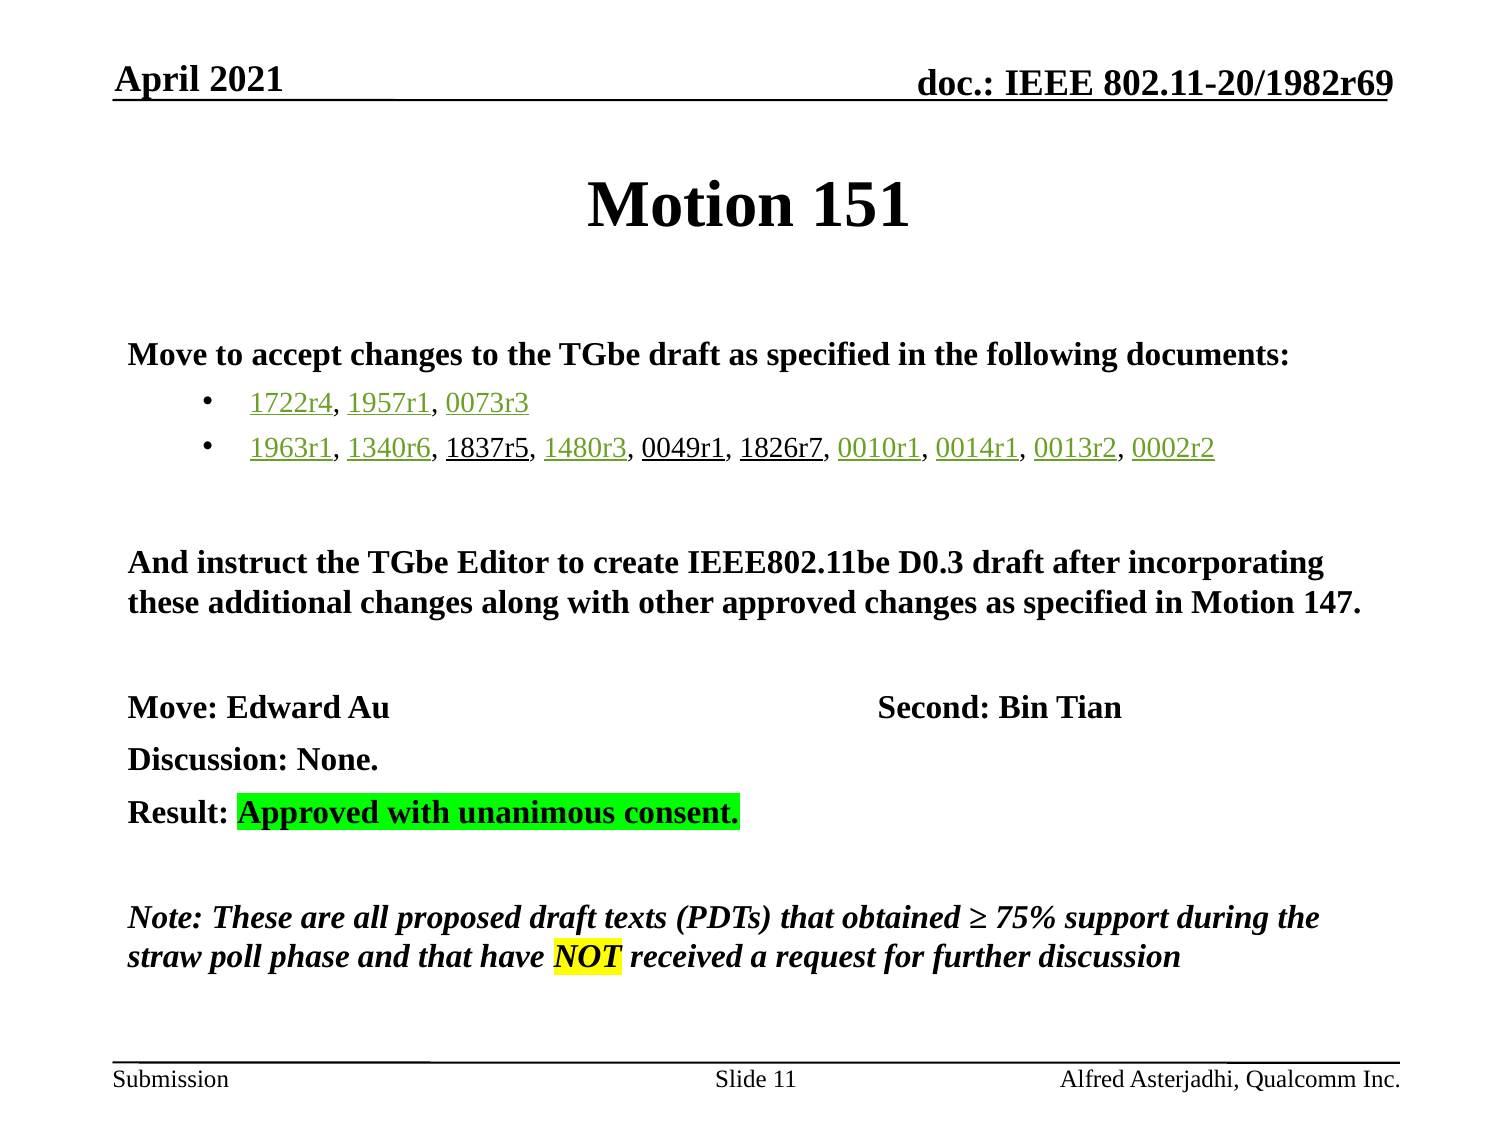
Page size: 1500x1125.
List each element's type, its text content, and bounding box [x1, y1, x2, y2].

footer Alfred Asterjadhi, Qualcomm Inc. [878, 1061, 1402, 1093]
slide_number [114, 54, 423, 100]
title Motion 151 [112, 112, 1388, 288]
list Move to accept changes to the TGbe draft as specified in the following documents: 1722r4, 1957r1, 0073r3 1963r1, 1340r6, 1837r5, 1480r3, 0049r1, 1826r7, 0010r1, 0014r1, 0013r2, 0002r2 And instruct the TGbe Editor to create IEEE802.11be D0.3 draft after incorporating these additional changes along with other approved changes as specified in Motion 147. Move: Edward Au Second: Bin Tian Discussion: None. Result: Approved with unanimous consent. Note: These are all proposed draft texts (PDTs) that obtained ≥ 75% support during the straw poll phase and that have NOT received a request for further discussion [112, 324, 1388, 1000]
slide_number Slide 11 [712, 1061, 800, 1123]
